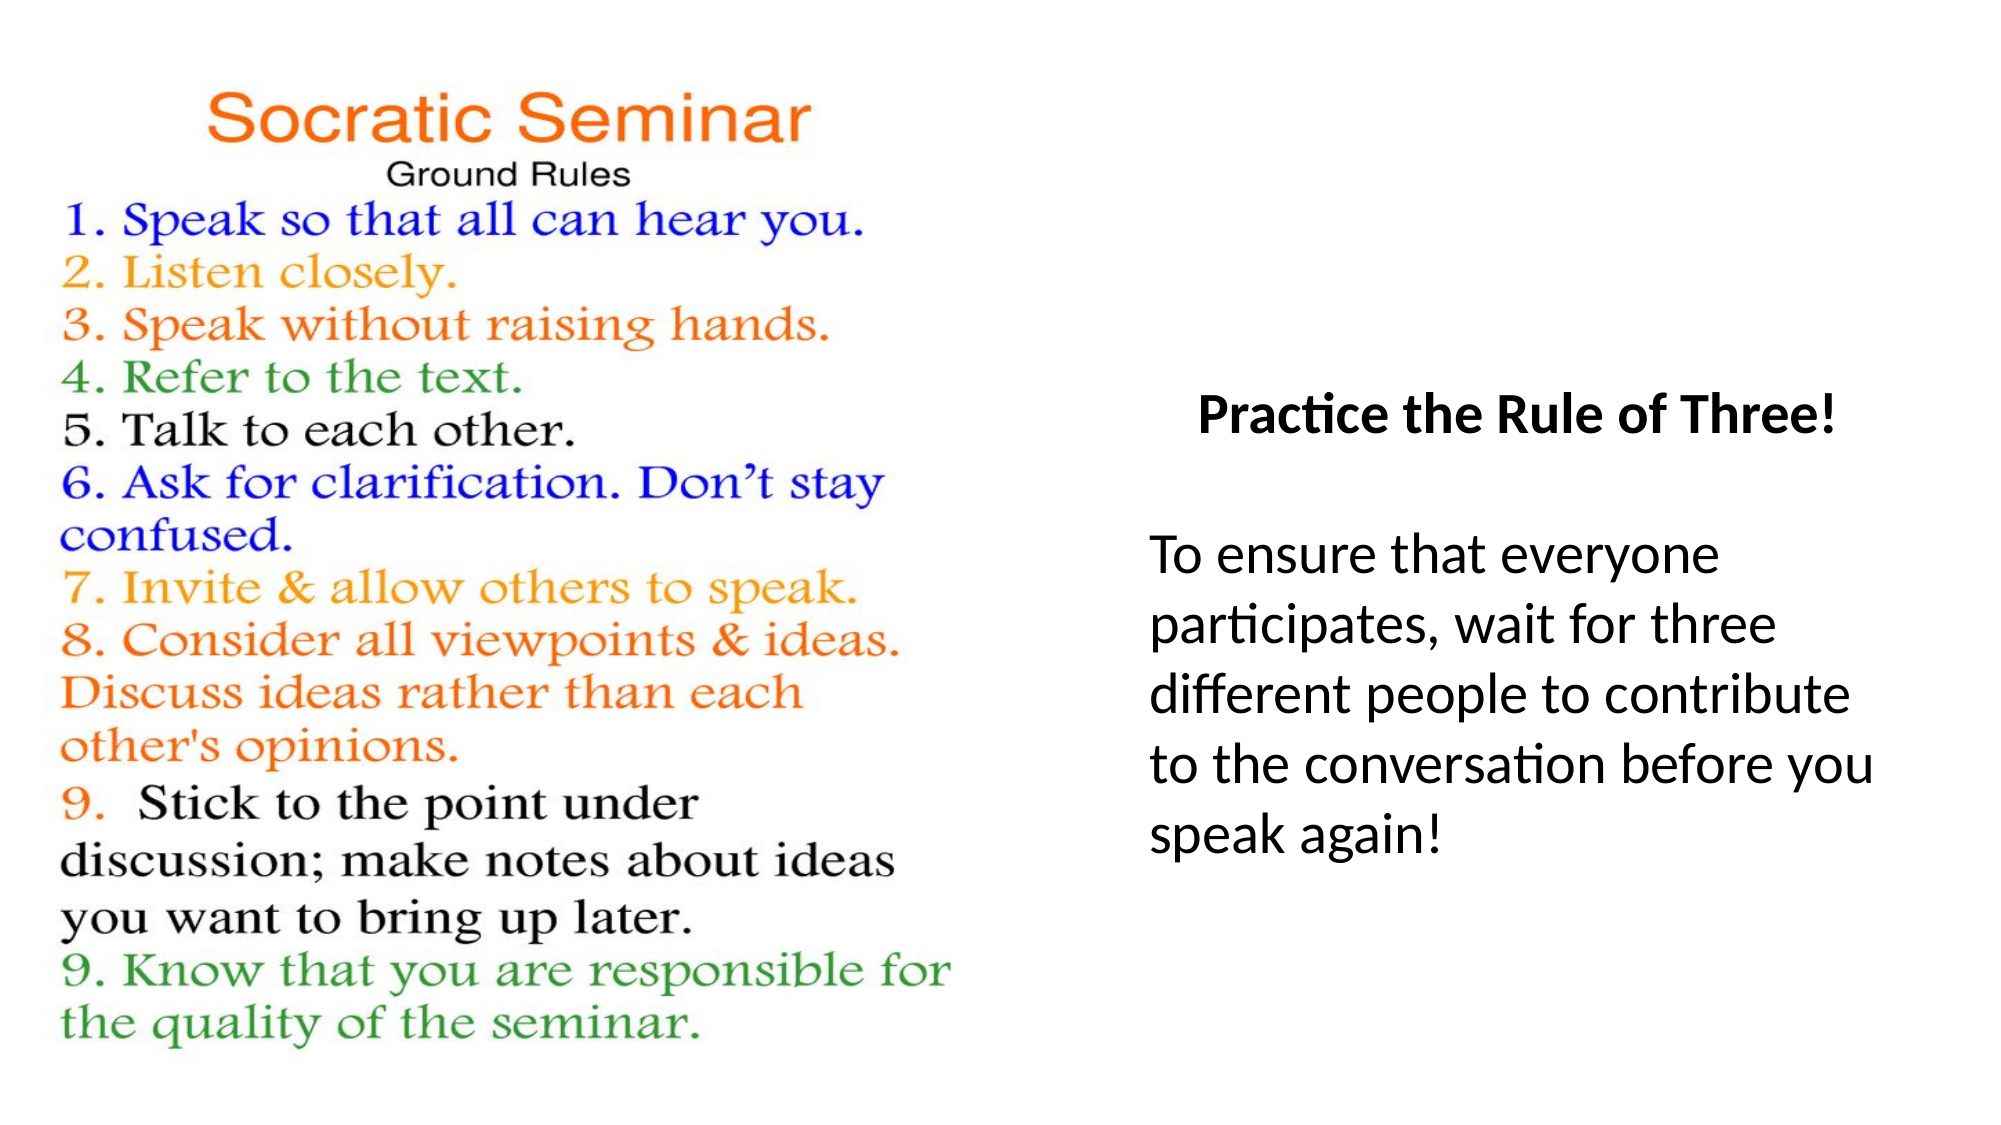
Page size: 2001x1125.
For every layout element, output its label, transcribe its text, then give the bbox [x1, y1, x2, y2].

text_box Practice the Rule of Three! To ensure that everyone participates, wait for three different people to contribute to the conversation before you speak again! [1134, 367, 1902, 873]
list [0, 29, 1017, 1125]
